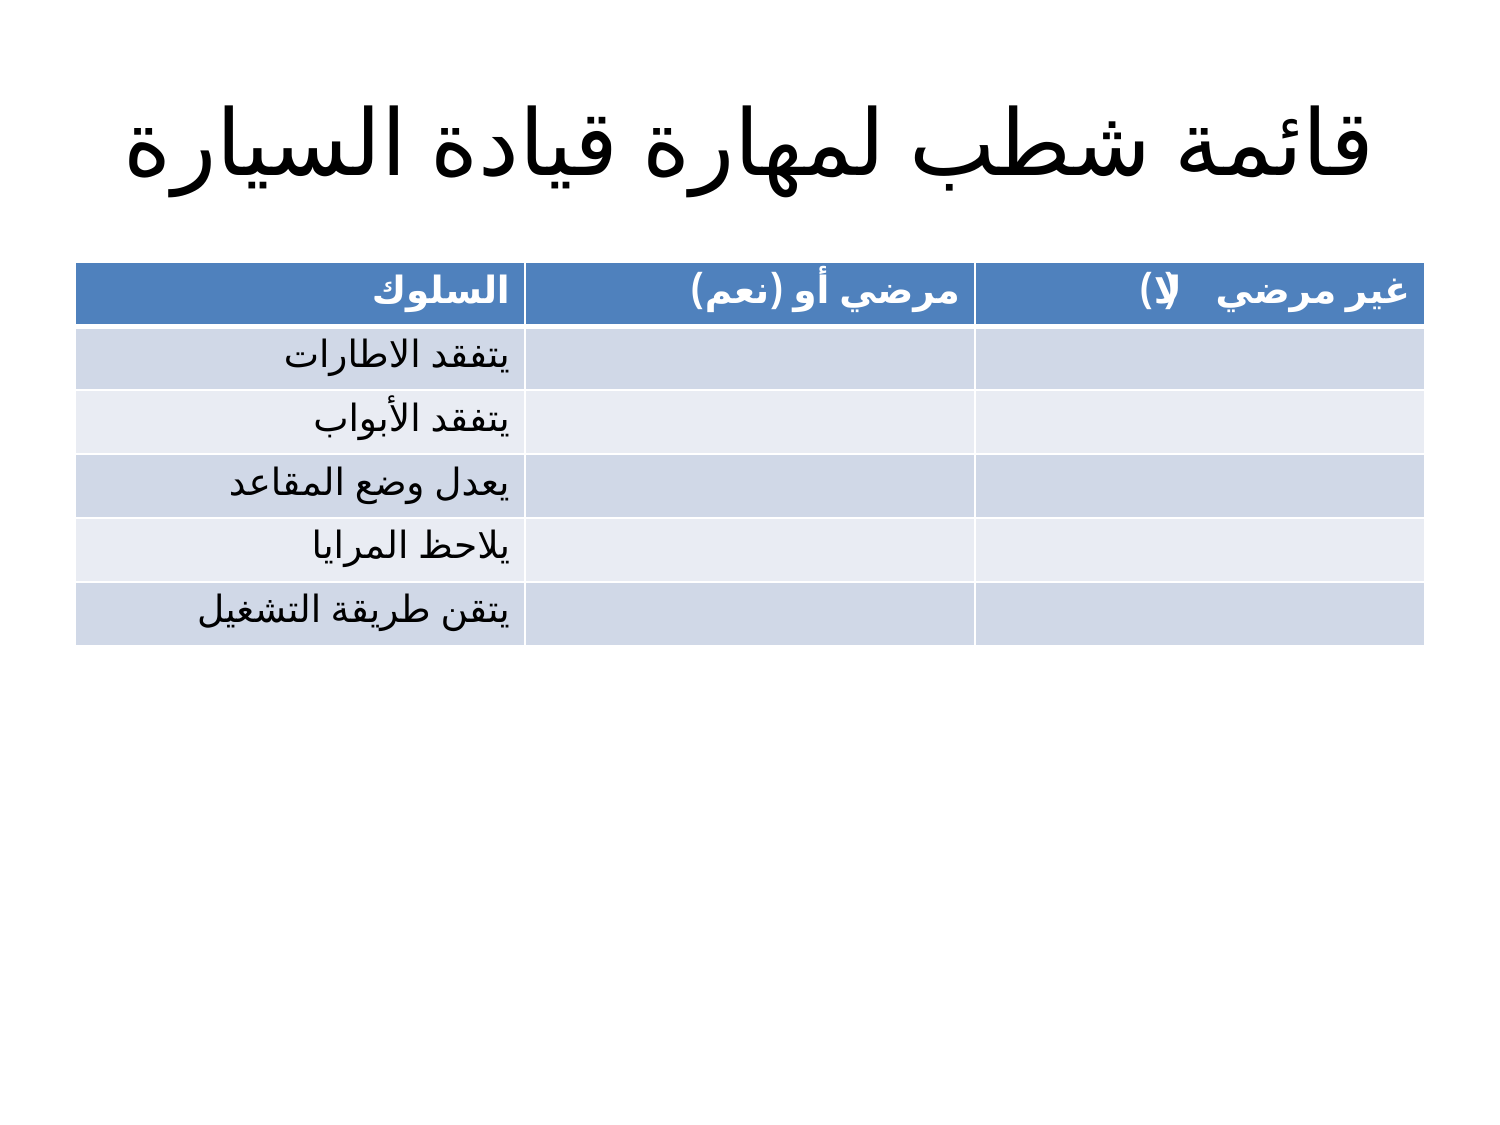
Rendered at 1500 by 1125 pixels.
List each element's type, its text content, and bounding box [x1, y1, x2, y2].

table_cell [976, 455, 1424, 517]
table_cell يعدل وضع المقاعد [76, 455, 524, 517]
table_cell [976, 519, 1424, 581]
table_cell [526, 519, 974, 581]
table_cell يتفقد الأبواب [76, 391, 524, 453]
title قائمة شطب لمهارة قيادة السيارة [75, 45, 1425, 233]
table_cell يتفقد الاطارات [76, 329, 524, 389]
table_cell يلاحظ المرايا [76, 519, 524, 581]
table_header مرضي أو (نعم) [526, 263, 974, 324]
table_cell [976, 583, 1424, 645]
table_header غير مرضي ( لا) [976, 263, 1424, 324]
table_cell يتقن طريقة التشغيل [76, 583, 524, 645]
table_cell [526, 391, 974, 453]
table_cell [526, 455, 974, 517]
table_cell [526, 329, 974, 389]
table_cell [976, 391, 1424, 453]
table_header السلوك [76, 263, 524, 324]
table_cell [976, 329, 1424, 389]
table_cell [526, 583, 974, 645]
